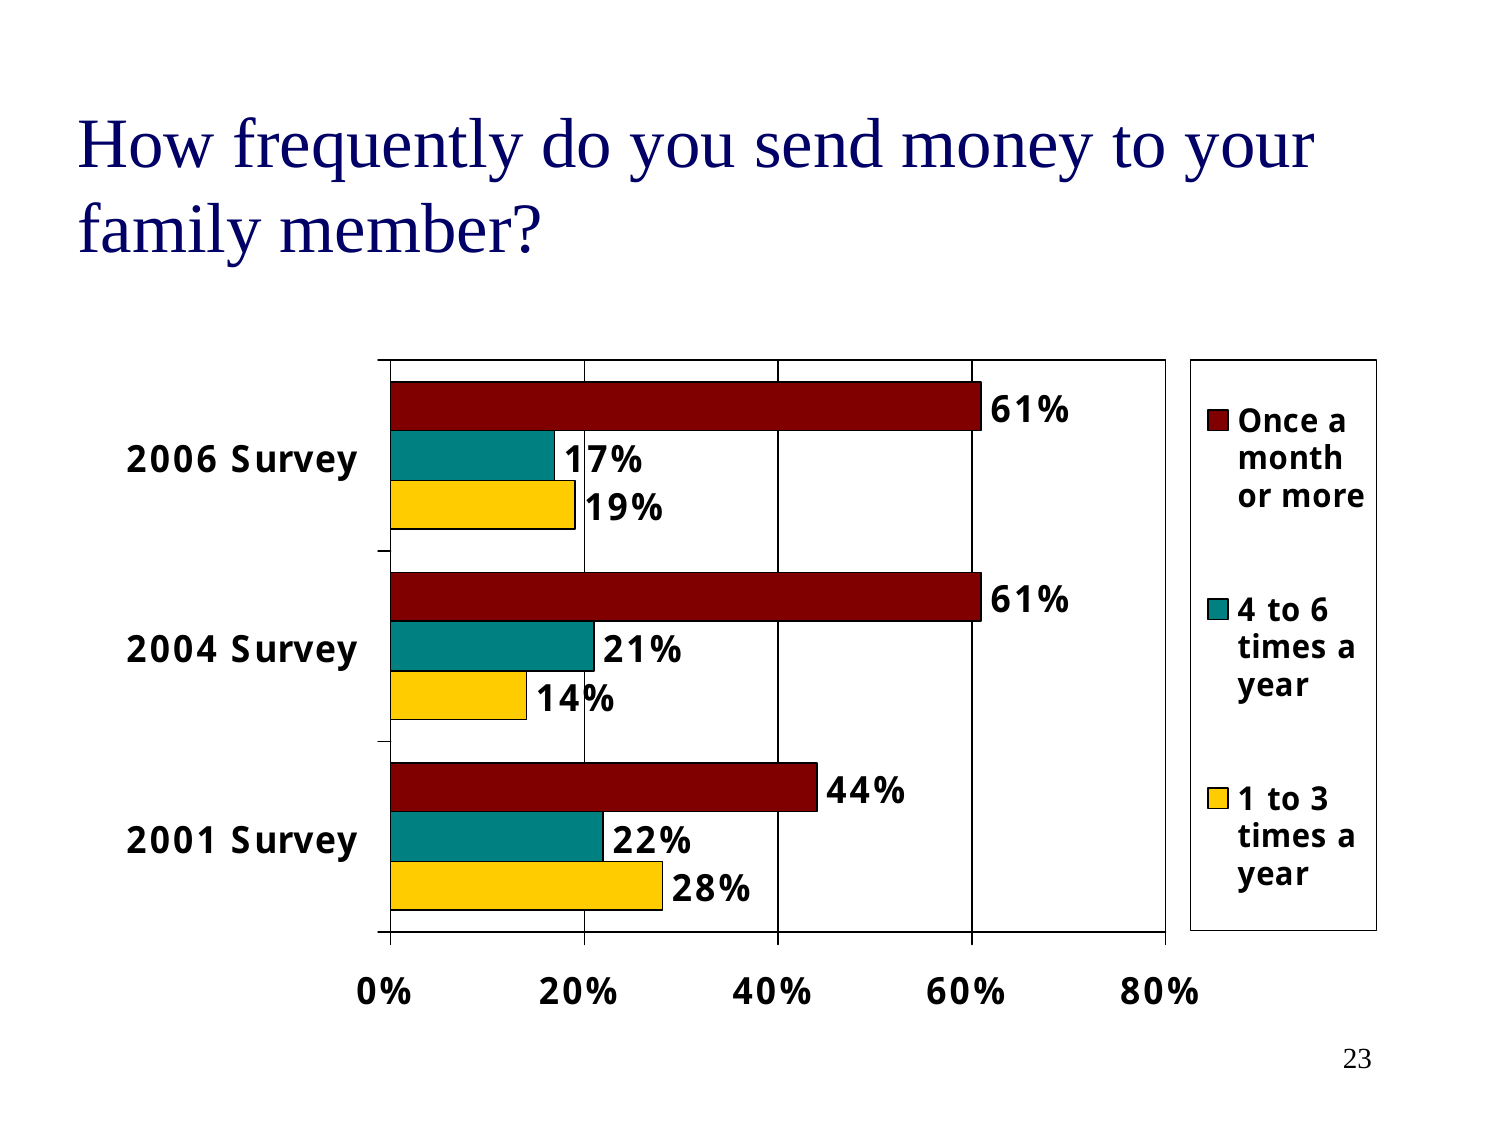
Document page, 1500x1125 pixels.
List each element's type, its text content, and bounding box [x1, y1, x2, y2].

title How frequently do you send money to your family member? [62, 74, 1438, 288]
slide_number 23 [1074, 1033, 1388, 1108]
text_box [112, 351, 1388, 1028]
